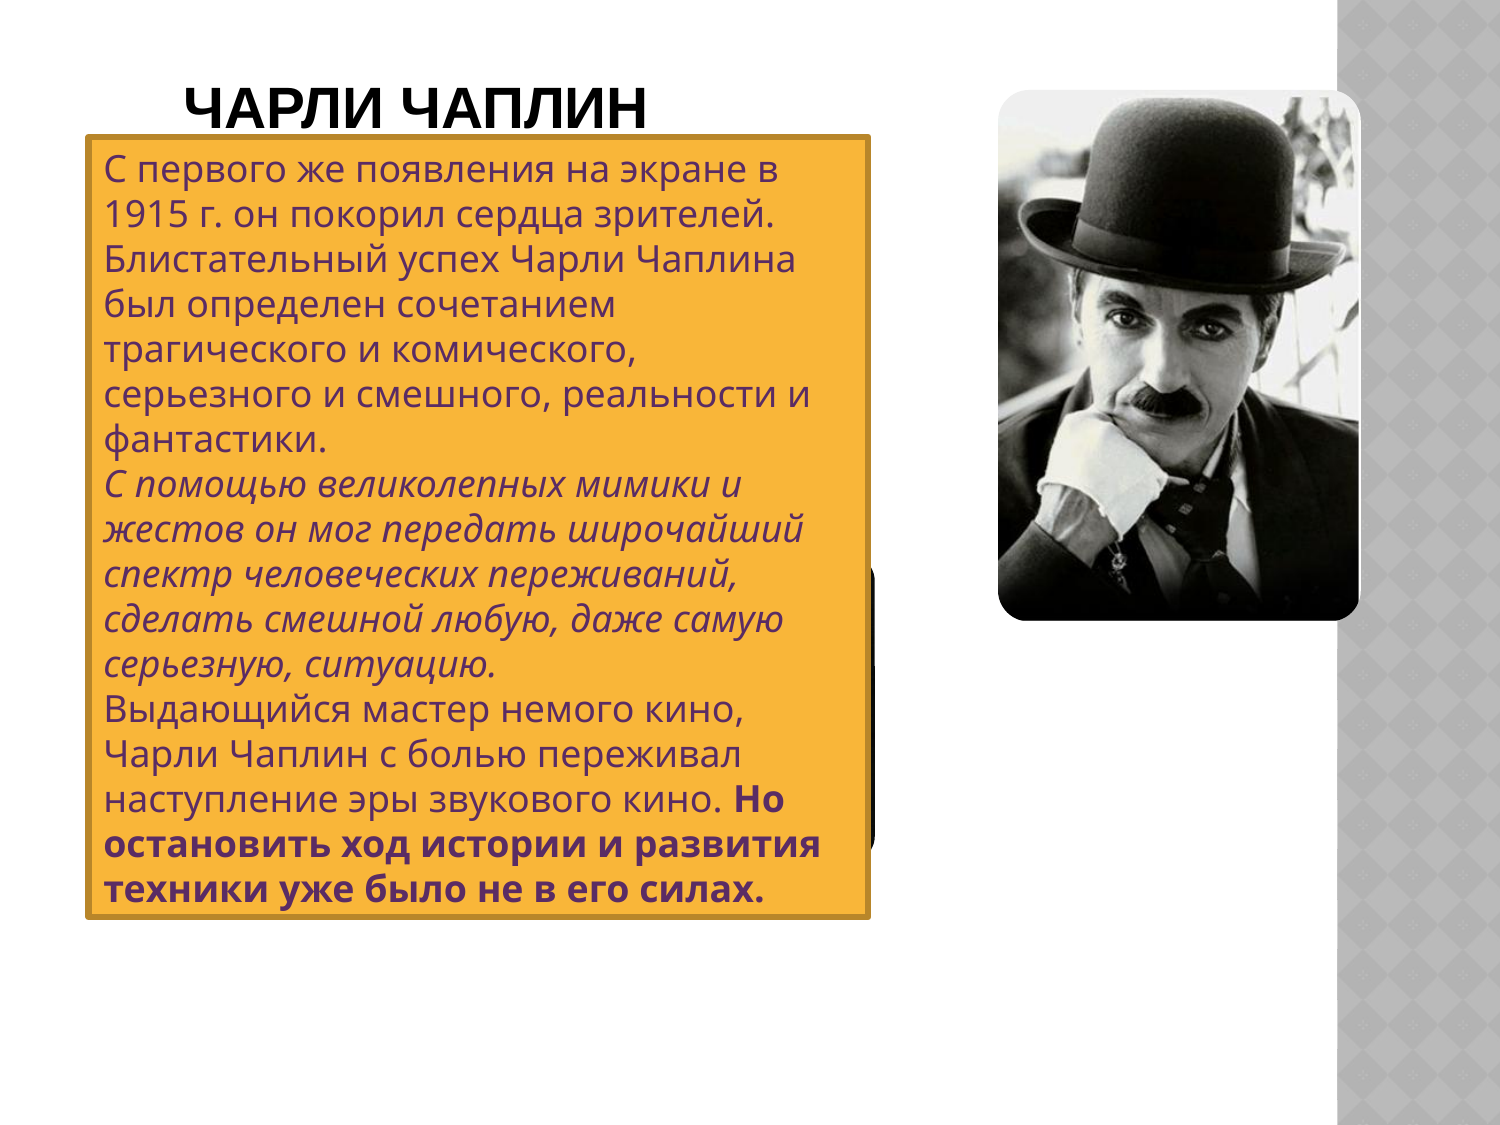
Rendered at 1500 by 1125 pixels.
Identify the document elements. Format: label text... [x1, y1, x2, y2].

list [997, 89, 1362, 622]
title ЧАРЛИ ЧАПЛИН [175, 44, 797, 134]
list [462, 554, 876, 863]
text_box С первого же появления на экране в 1915 г. он покорил сердца зрителей. Блистательный успех Чарли Чаплина был определен сочетанием трагического и комического, серьезного и смешного, реальности и фантастики. С помощью великолепных мимики и жестов он мог передать широчайший спектр человеческих переживаний, сделать смешной любую, даже самую серьезную, ситуацию. Выдающийся мастер немого кино, Чарли Чаплин с болью переживал наступление эры звукового кино. Но остановить ход истории и развития техники уже было не в его силах. [85, 134, 871, 920]
